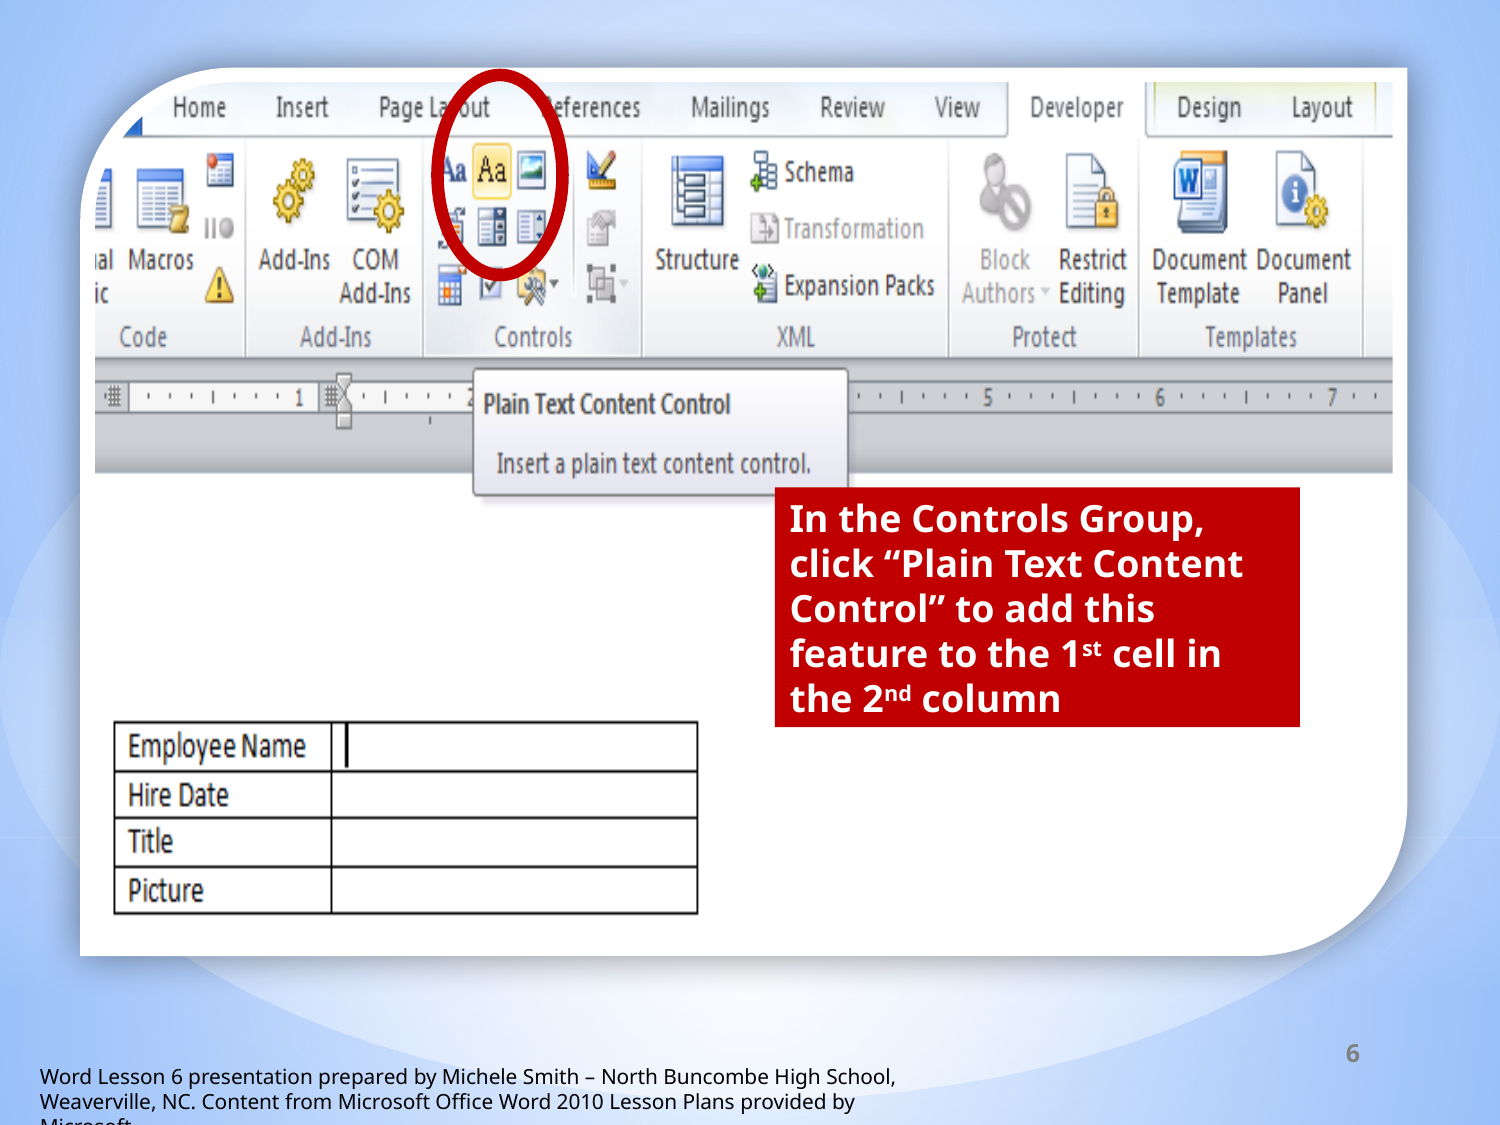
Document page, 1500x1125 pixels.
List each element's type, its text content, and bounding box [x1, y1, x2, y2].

slide_number 6 [1074, 1025, 1375, 1085]
picture [87, 74, 1401, 949]
footer Word Lesson 6 presentation prepared by Michele Smith – North Buncombe High School, Weaverville, NC. Content from Microsoft Office Word 2010 Lesson Plans provided by Microsoft. [24, 1056, 963, 1125]
